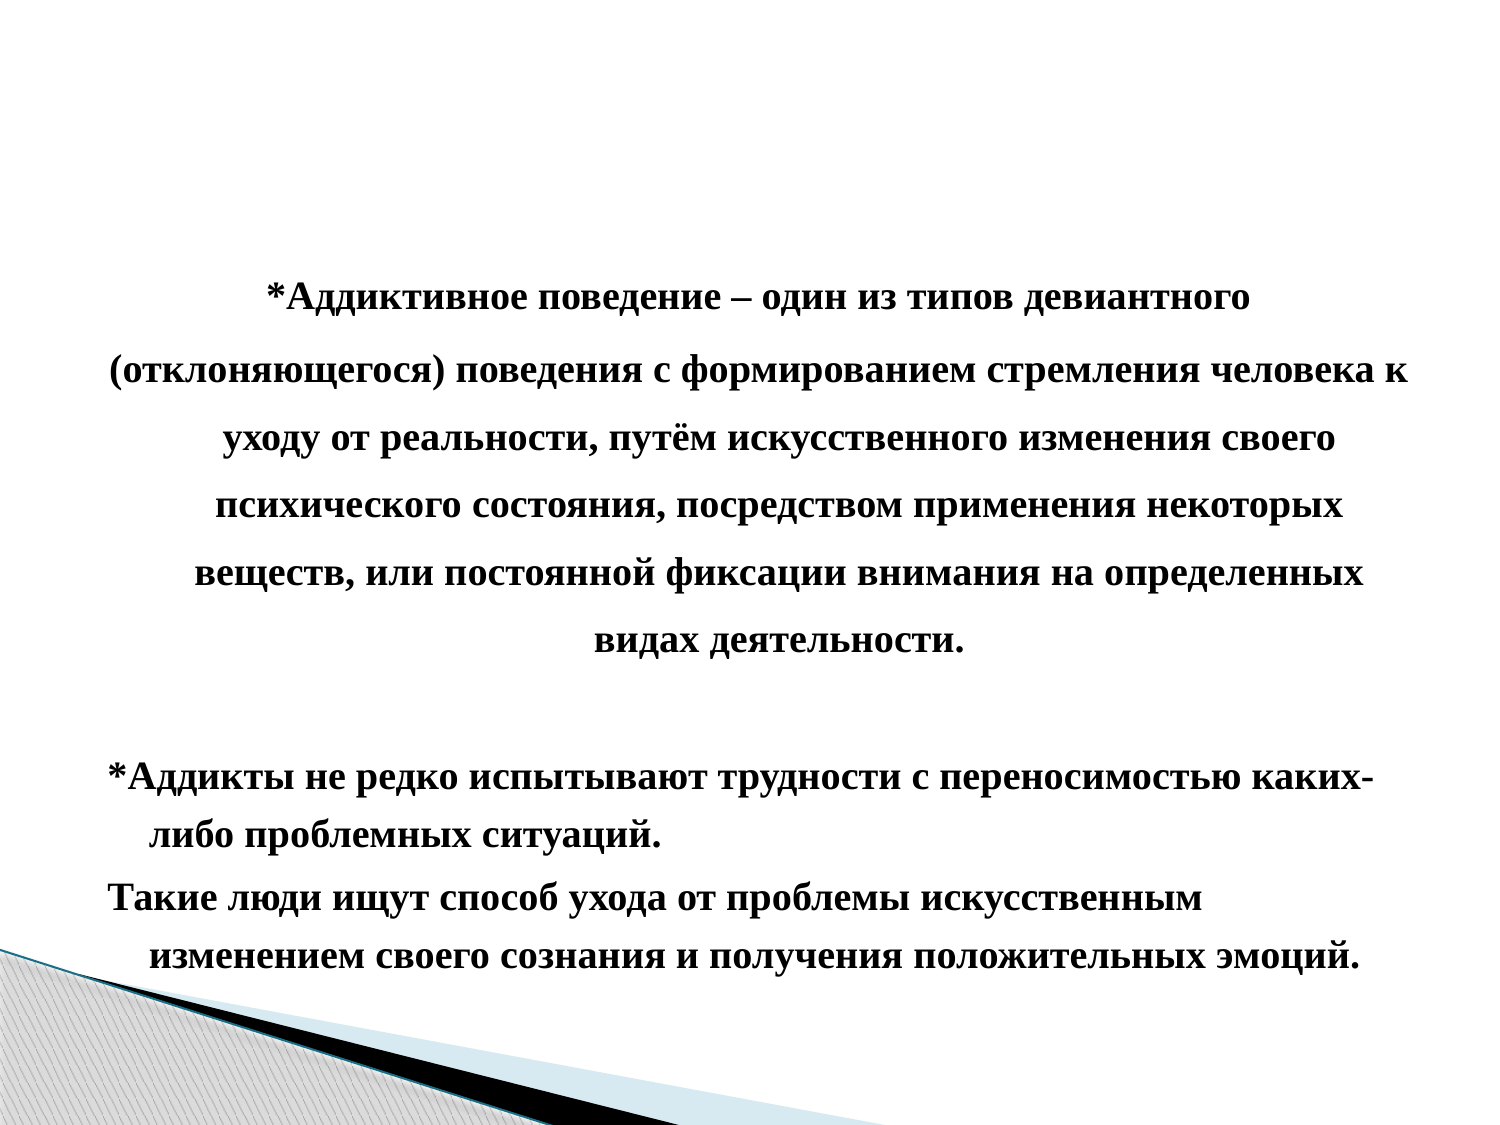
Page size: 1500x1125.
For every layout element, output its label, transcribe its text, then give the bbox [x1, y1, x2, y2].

list *Аддиктивное поведение – один из типов девиантного (отклоняющегося) поведения с формированием стремления человека к уходу от реальности, путём искусственного изменения своего психического состояния, посредством применения некоторых веществ, или постоянной фиксации внимания на определенных видах деятельности. *Аддикты не редко испытывают трудности с переносимостью каких-либо проблемных ситуаций. Такие люди ищут способ ухода от проблемы искусственным изменением своего сознания и получения положительных эмоций. [75, 243, 1425, 986]
